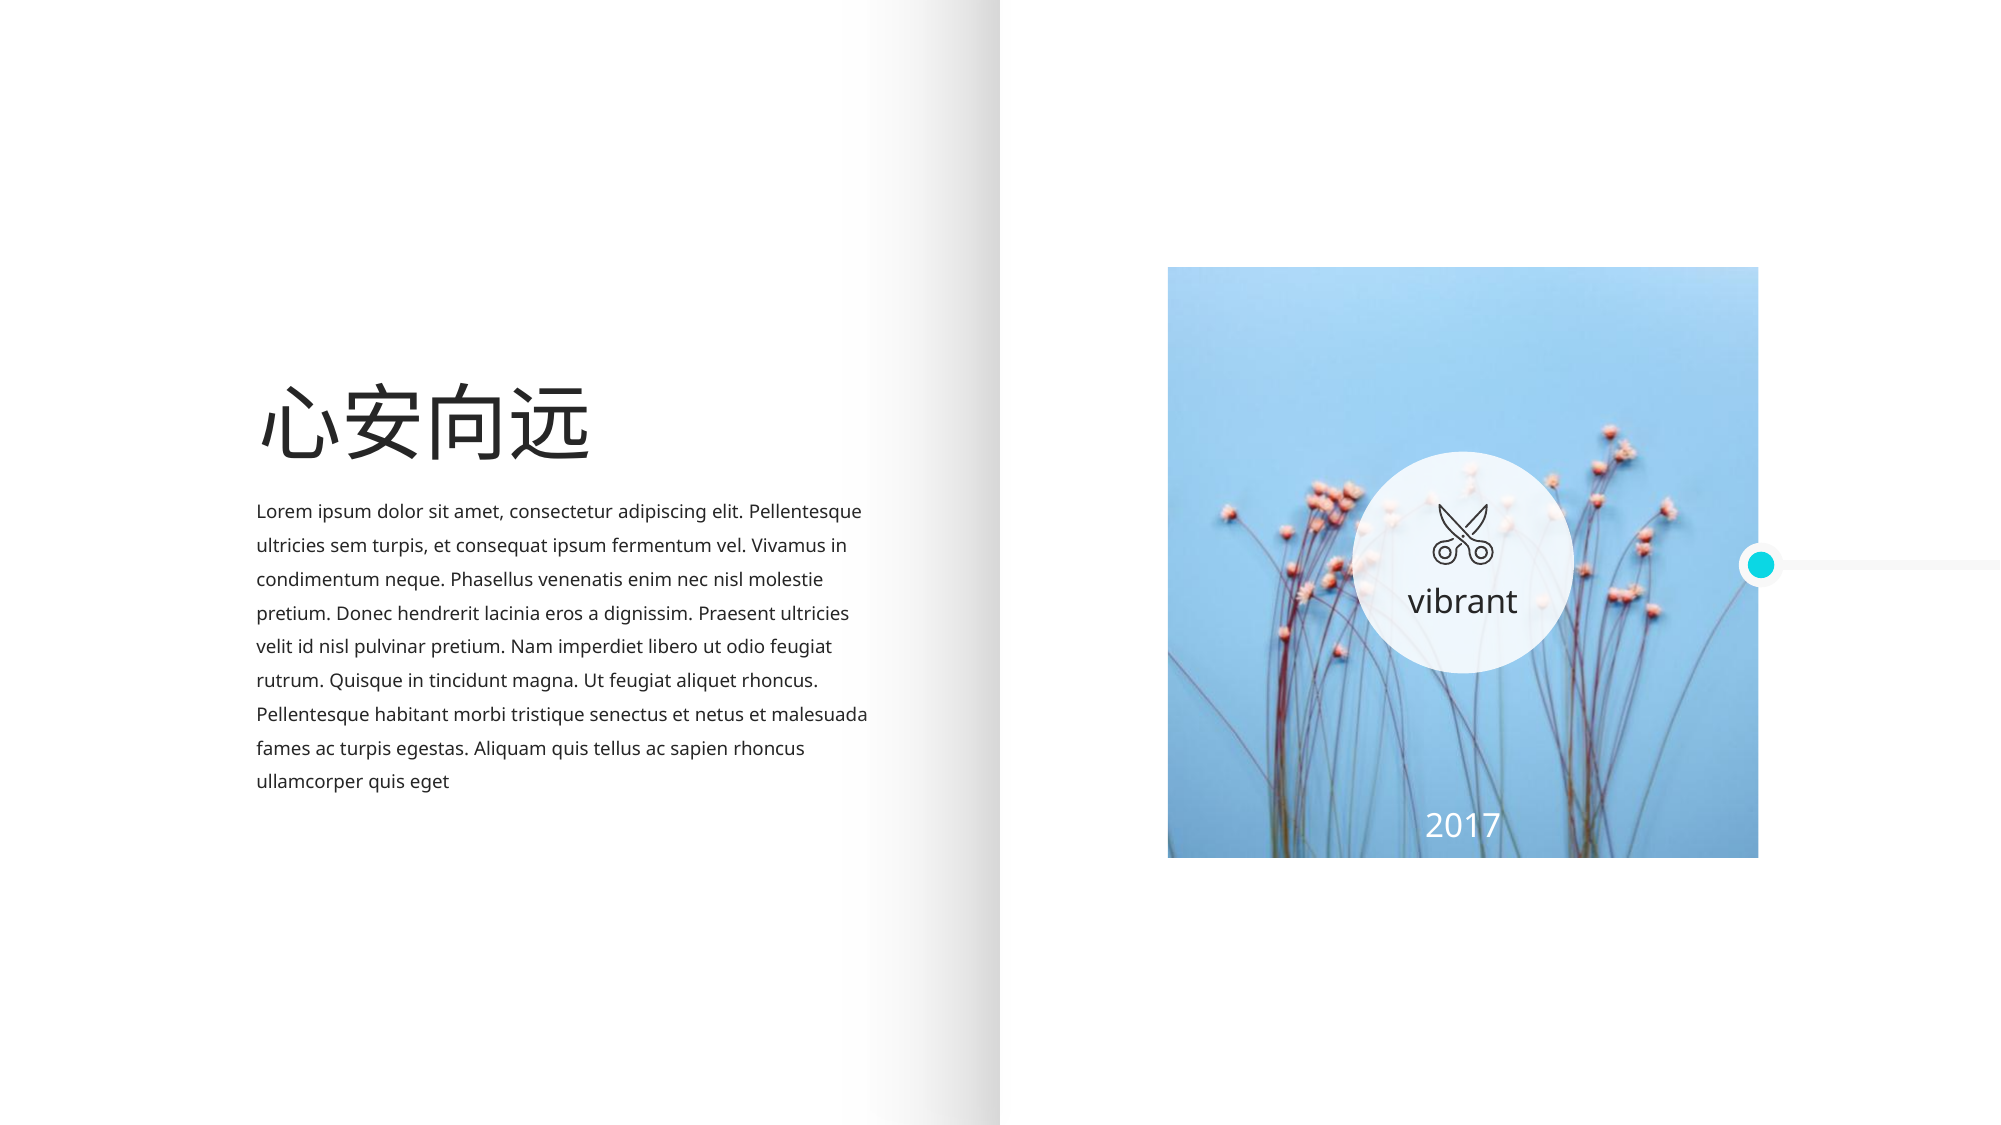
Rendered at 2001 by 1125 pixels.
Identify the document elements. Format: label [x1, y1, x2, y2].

text_box [0, 0, 1000, 1125]
picture [1167, 267, 1759, 858]
text_box [1738, 542, 1784, 588]
